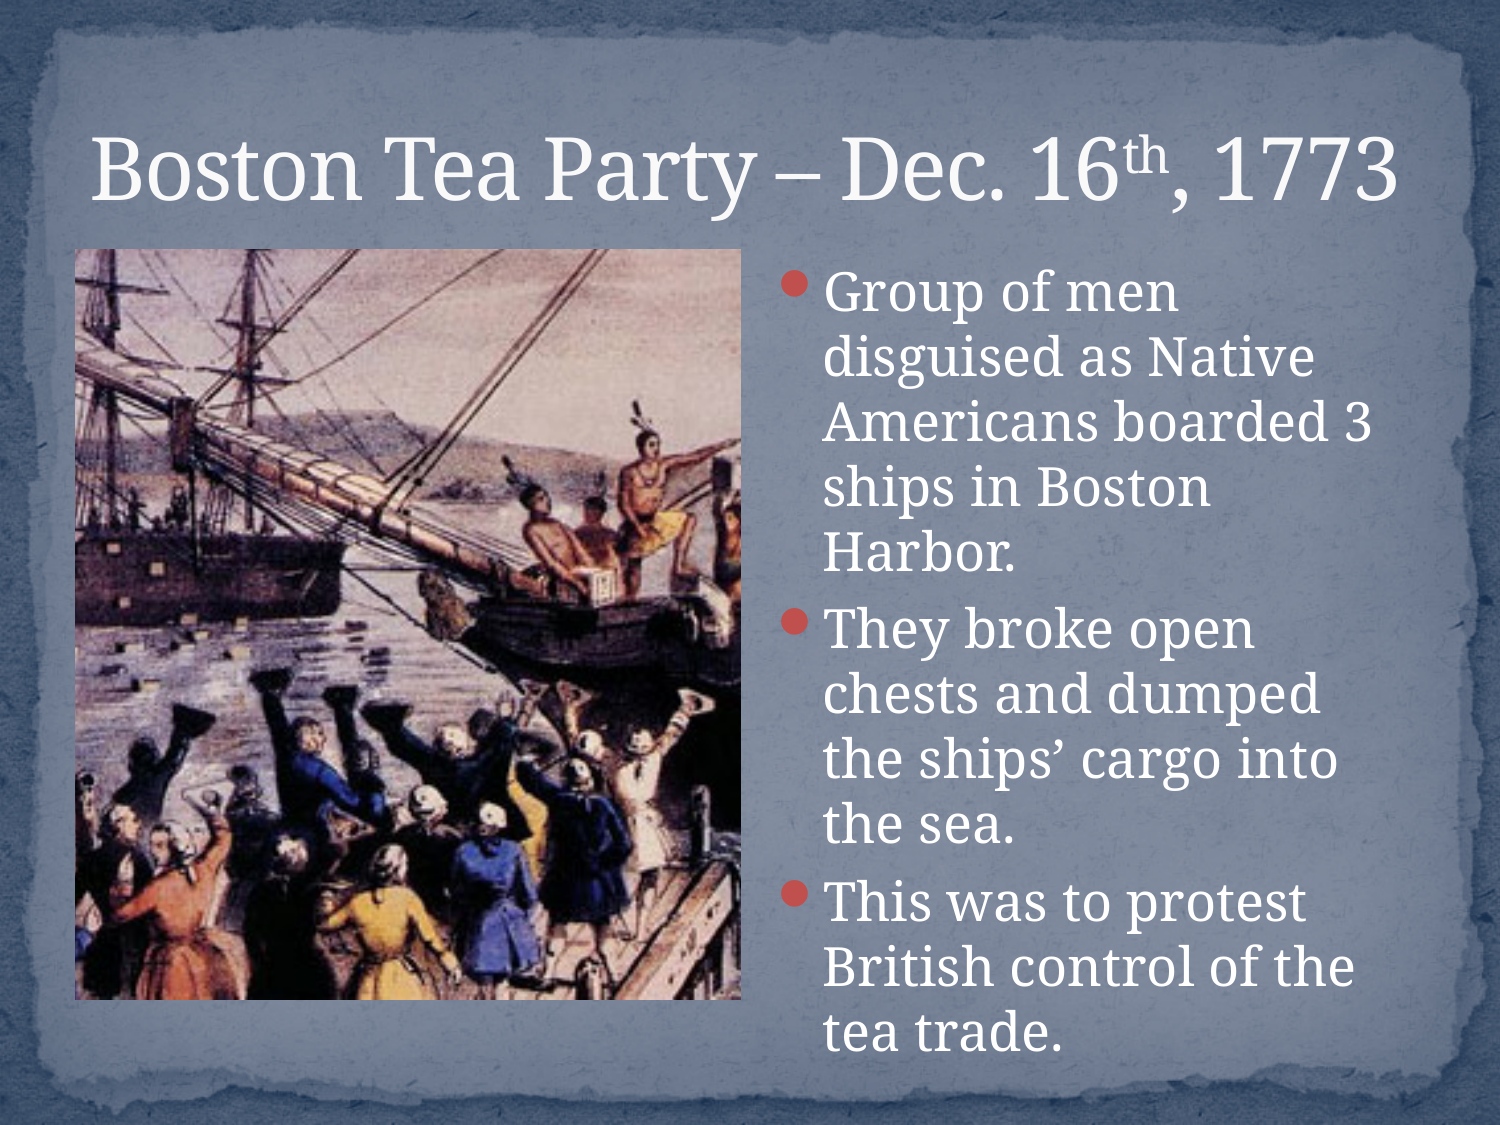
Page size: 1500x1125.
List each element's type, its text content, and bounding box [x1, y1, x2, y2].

title Boston Tea Party – Dec. 16th, 1773 [74, 24, 1425, 225]
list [77, 252, 740, 998]
list Group of men disguised as Native Americans boarded 3 ships in Boston Harbor. They broke open chests and dumped the ships’ cargo into the sea. This was to protest British control of the tea trade. [762, 249, 1429, 1000]
